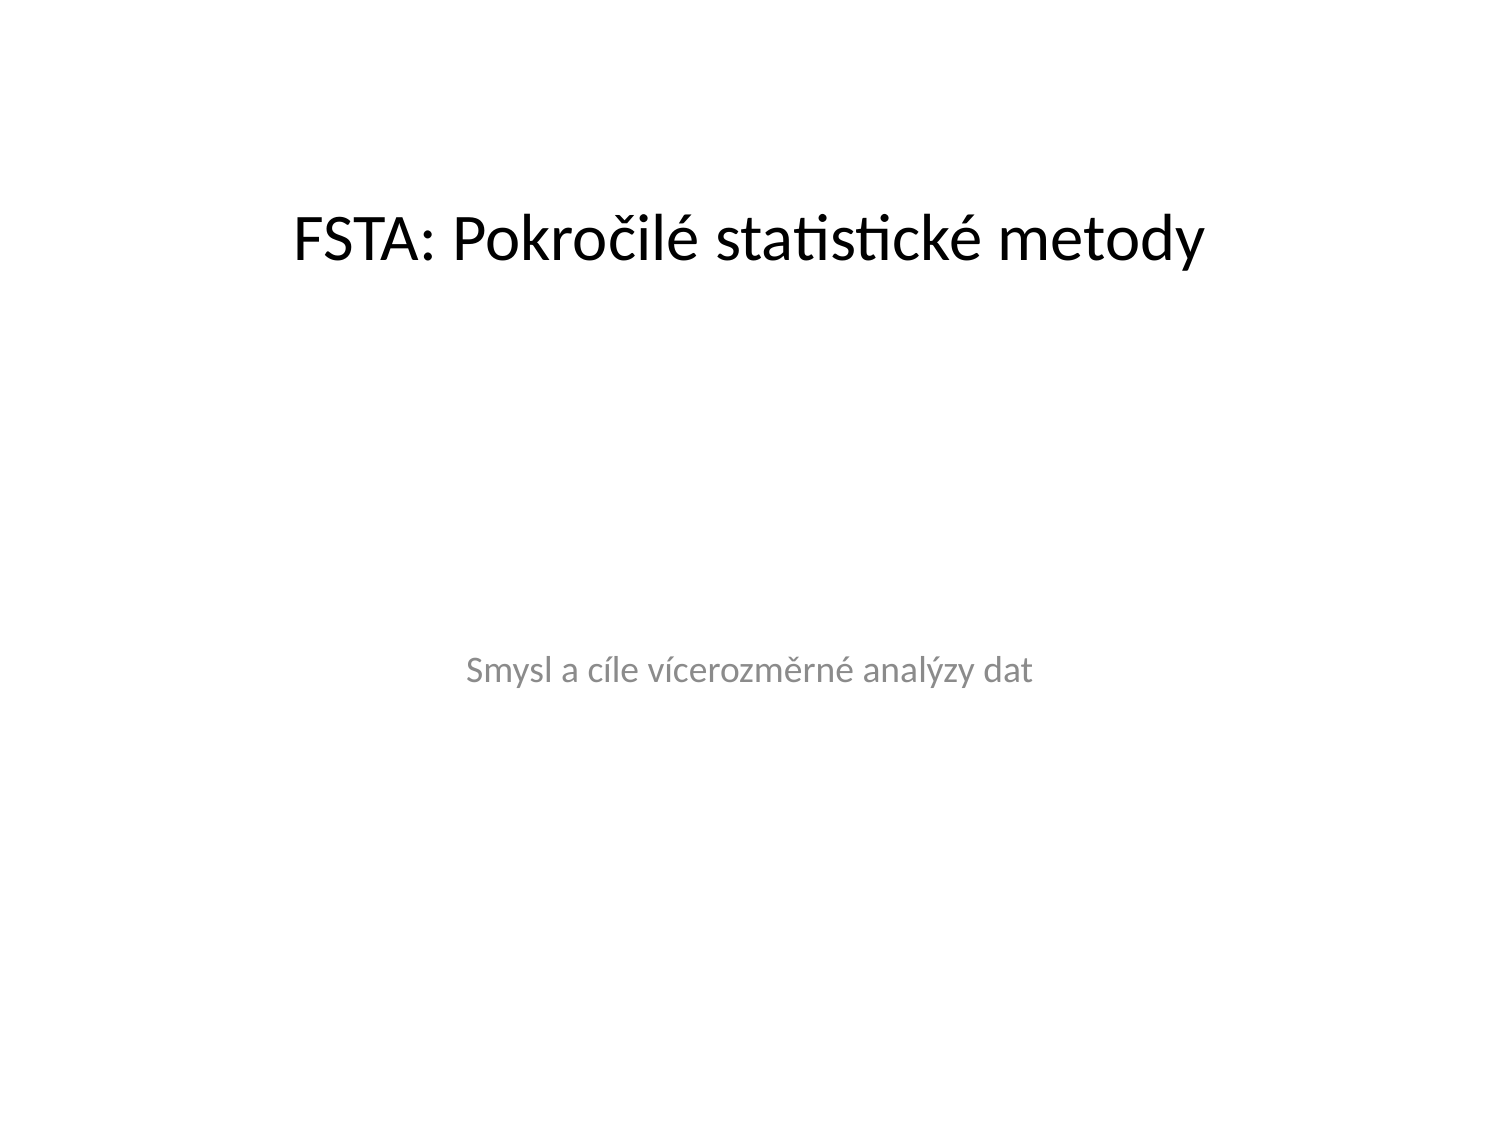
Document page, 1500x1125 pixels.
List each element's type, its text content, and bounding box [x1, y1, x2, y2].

subtitle Smysl a cíle vícerozměrné analýzy dat [225, 637, 1275, 925]
title FSTA: Pokročilé statistické metody [112, 113, 1388, 355]
